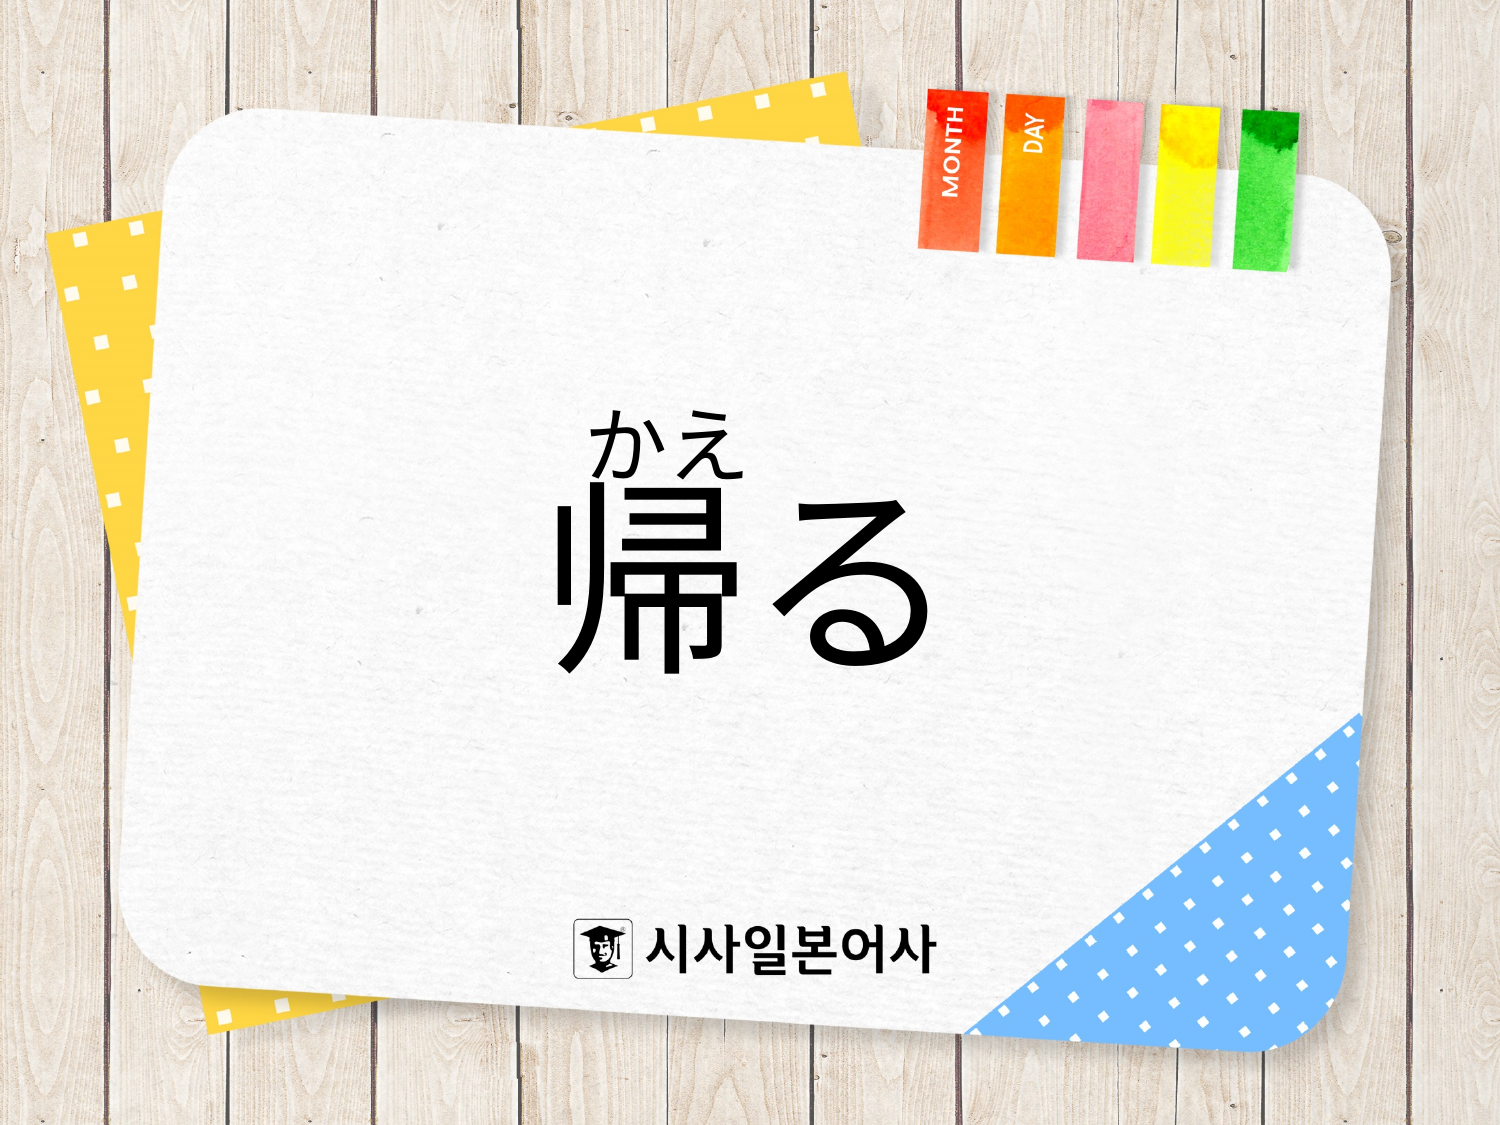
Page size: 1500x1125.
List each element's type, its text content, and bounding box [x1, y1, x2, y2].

picture [0, 0, 1500, 1125]
title 帰る [75, 338, 1425, 811]
text_box かえ [569, 385, 766, 501]
